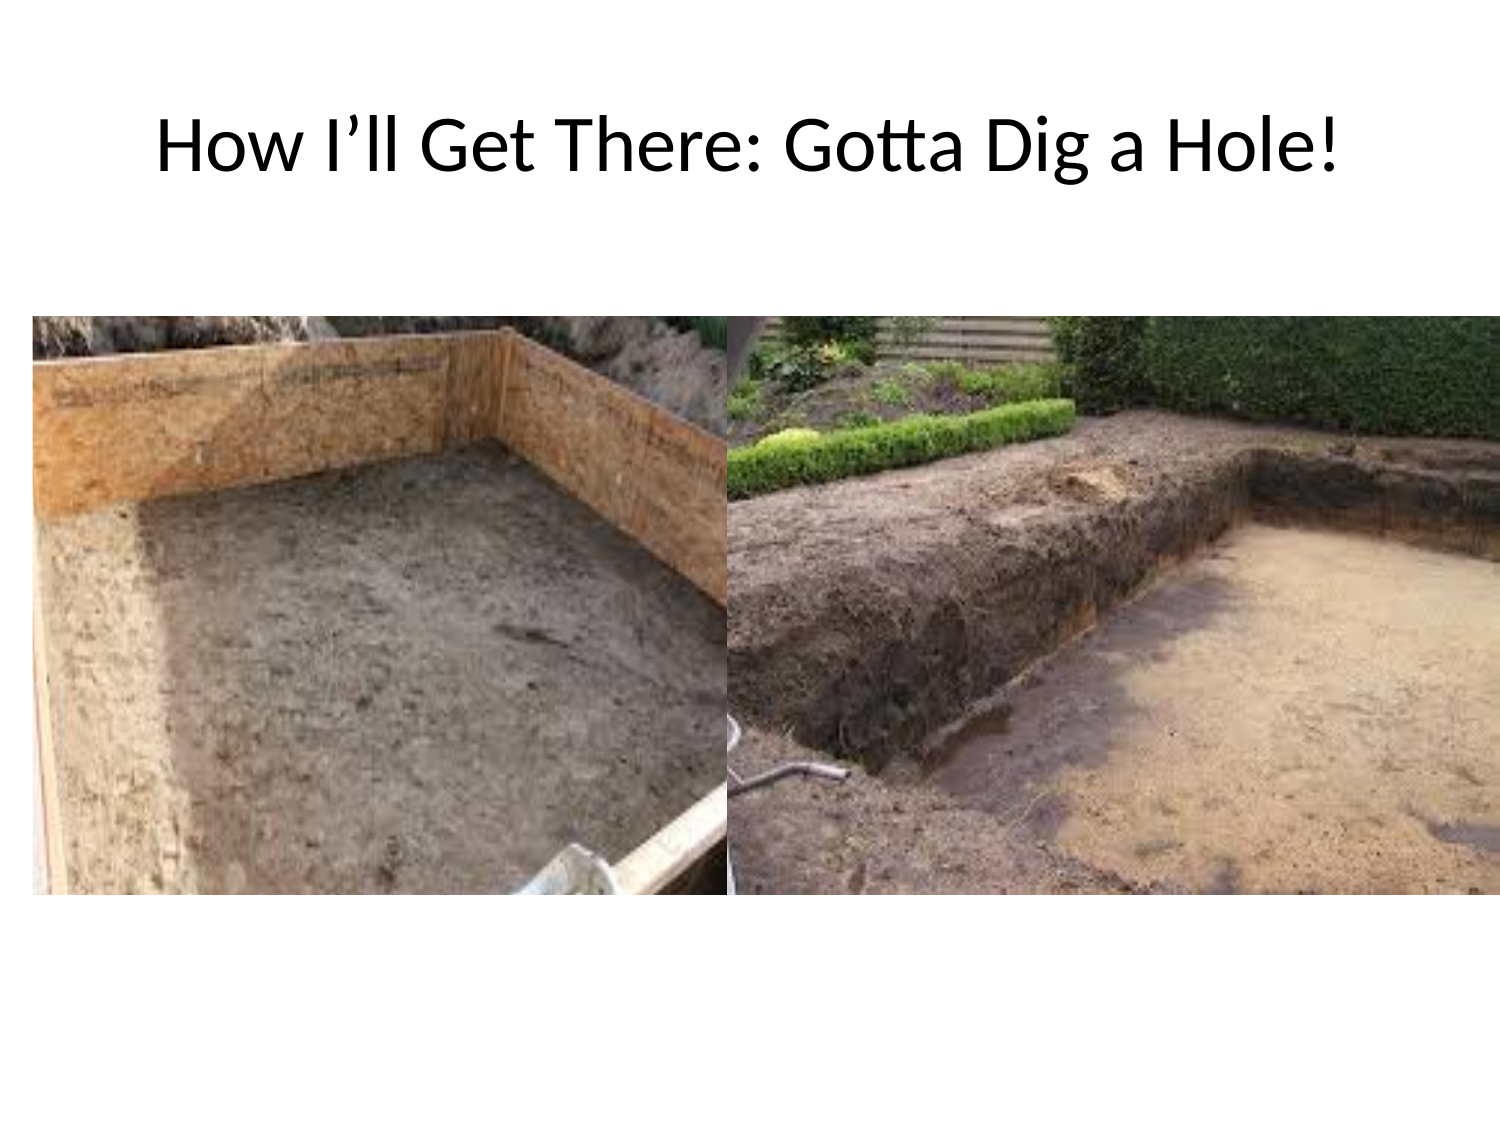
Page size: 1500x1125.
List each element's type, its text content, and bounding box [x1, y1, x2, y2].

picture [727, 316, 1500, 896]
title How I’ll Get There: Gotta Dig a Hole! [75, 45, 1425, 233]
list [32, 316, 725, 896]
